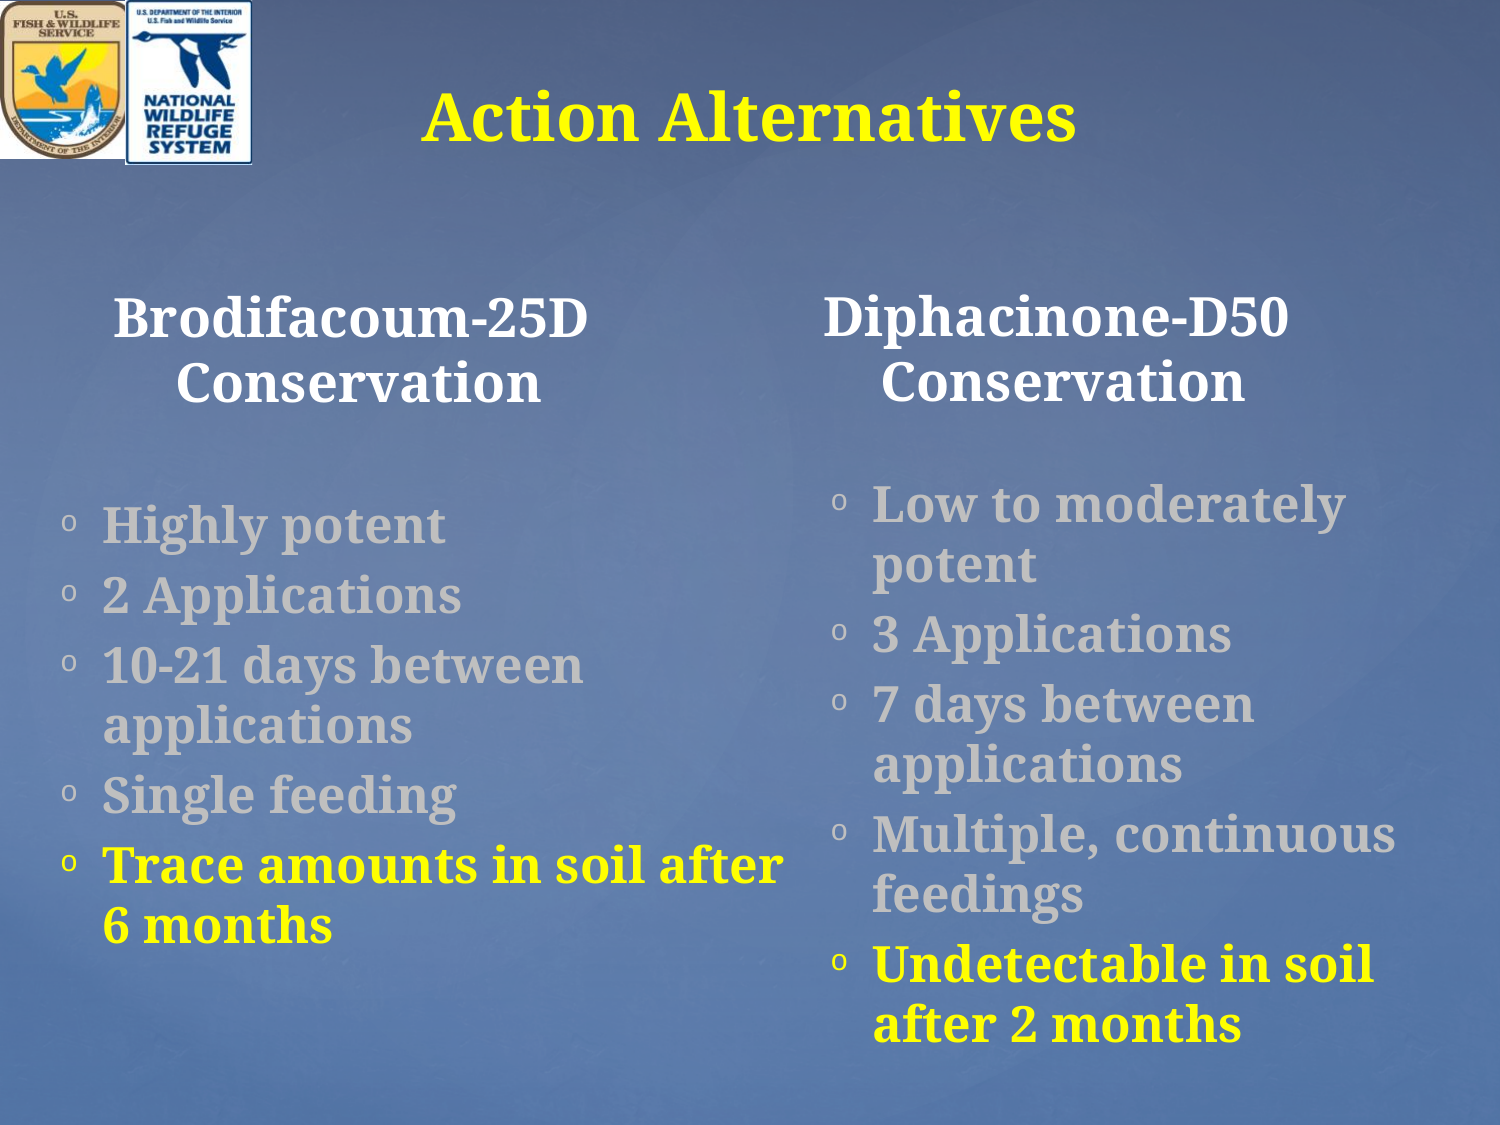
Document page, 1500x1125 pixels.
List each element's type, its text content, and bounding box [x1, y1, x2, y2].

list Low to moderately potent 3 Applications 7 days between applications Multiple, continuous feedings Undetectable in soil after 2 months [812, 500, 1500, 1025]
picture [0, 0, 253, 165]
text_box Brodifacoum-25D Conservation [5, 295, 710, 401]
list Highly potent 2 Applications 10-21 days between applications Single feeding Trace amounts in soil after 6 months [42, 462, 828, 985]
text_box Diphacinone-D50 Conservation [637, 275, 1488, 380]
text_box Action Alternatives [257, 0, 1425, 163]
